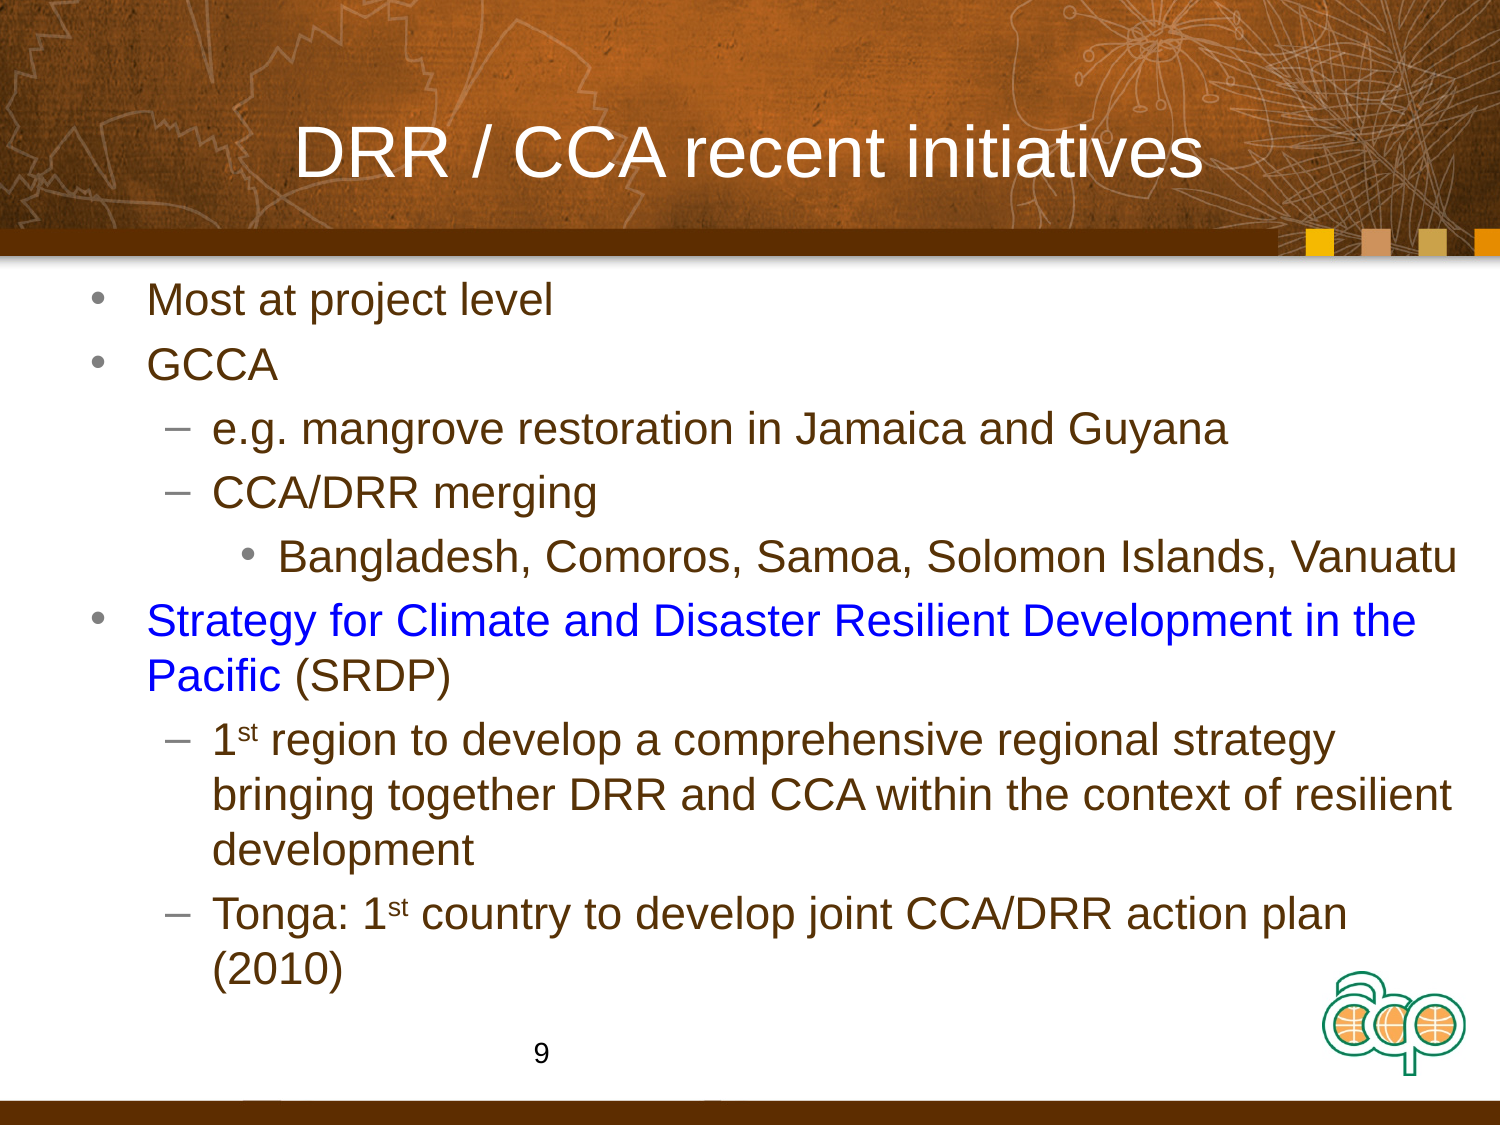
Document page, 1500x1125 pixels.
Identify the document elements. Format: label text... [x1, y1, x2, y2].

title DRR / CCA recent initiatives [74, 62, 1426, 234]
slide_number 9 [518, 1027, 869, 1071]
list Most at project level GCCA e.g. mangrove restoration in Jamaica and Guyana CCA/DRR merging Bangladesh, Comoros, Samoa, Solomon Islands, Vanuatu Strategy for Climate and Disaster Resilient Development in the Pacific (SRDP) 1st region to develop a comprehensive regional strategy bringing together DRR and CCA within the context of resilient development Tonga: 1st country to develop joint CCA/DRR action plan (2010) [74, 262, 1476, 1013]
picture [0, 0, 1500, 1125]
